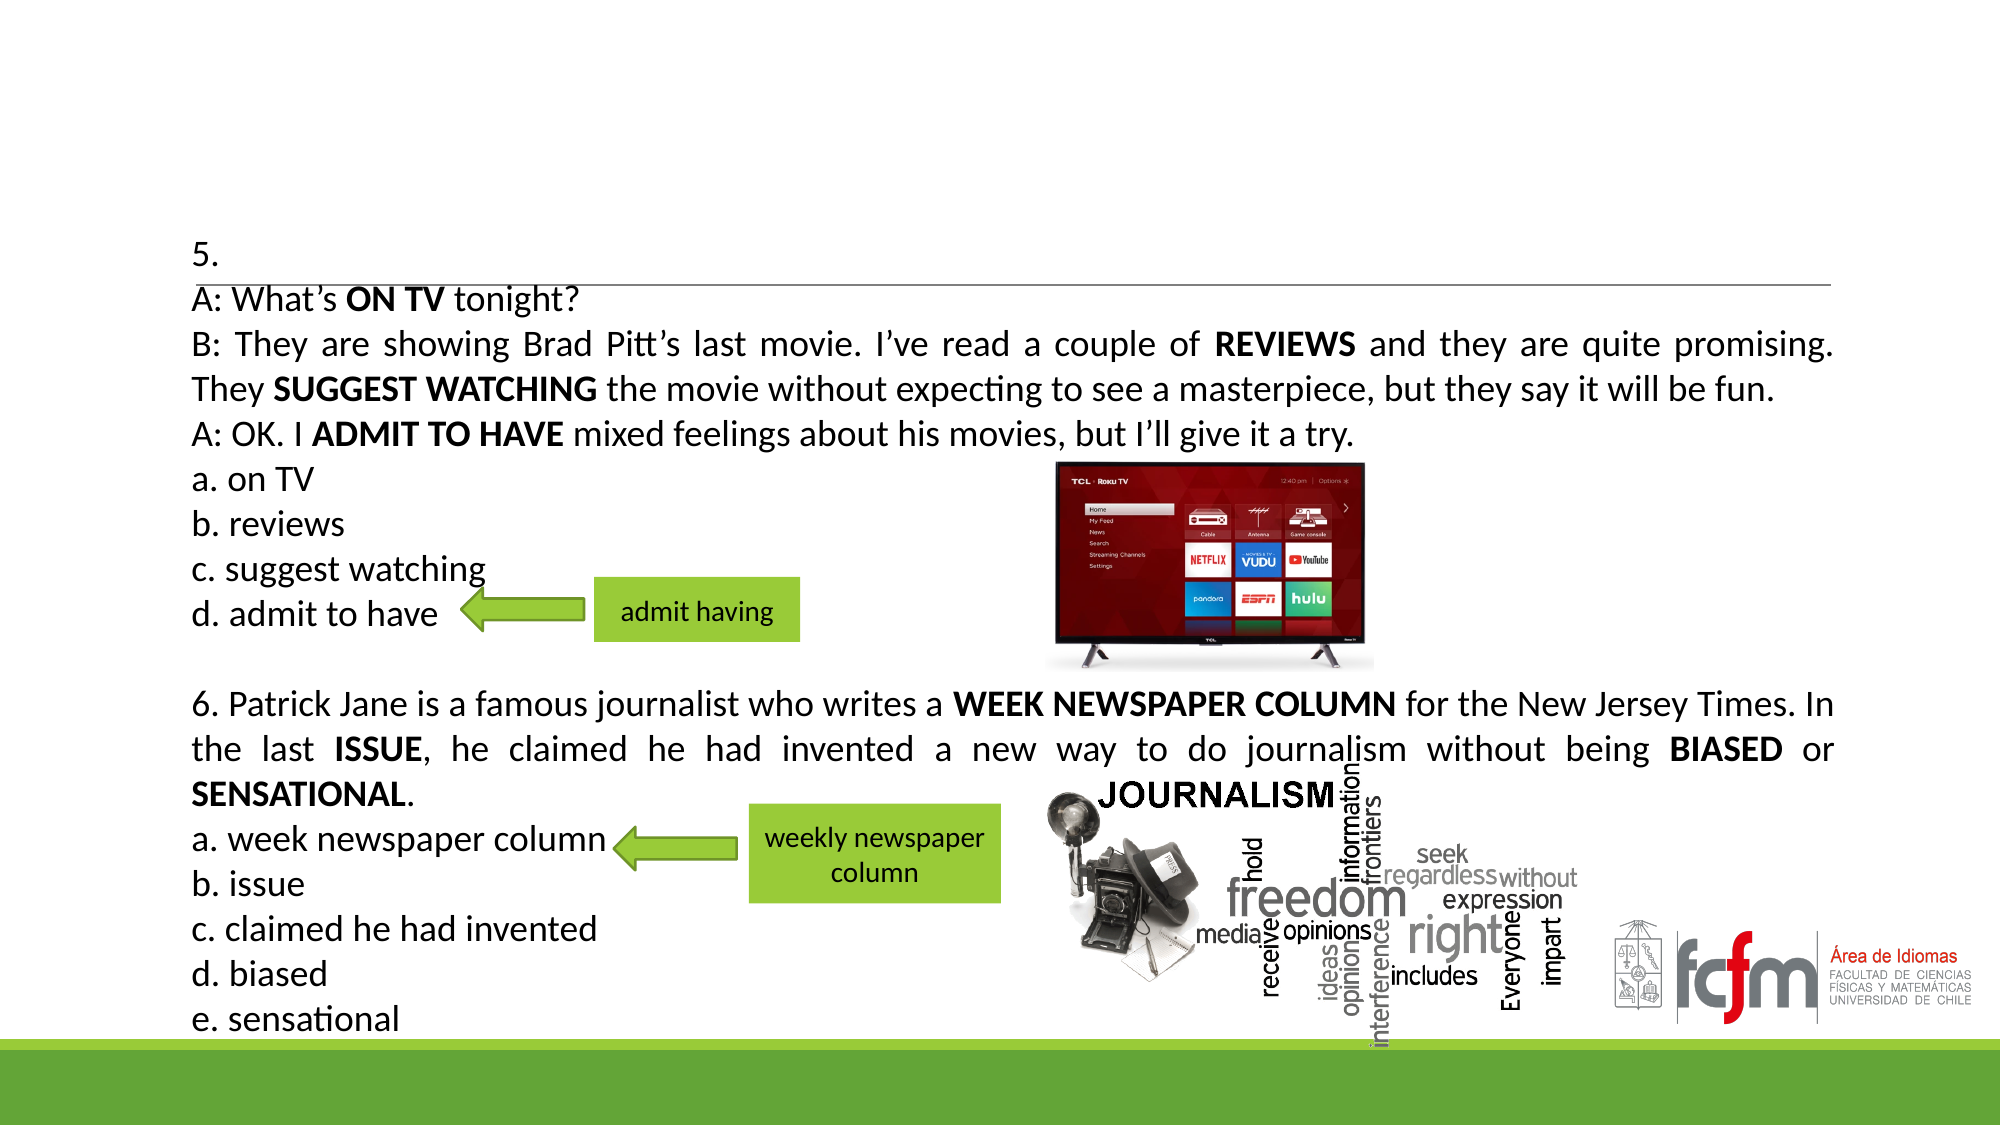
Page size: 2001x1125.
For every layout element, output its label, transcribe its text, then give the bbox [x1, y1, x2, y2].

picture [1045, 452, 1375, 673]
text_box [761, 668, 2000, 734]
text_box weekly newspaper column [748, 803, 1001, 904]
text_box admit having [594, 576, 801, 642]
picture [1600, 920, 1985, 1026]
picture [1045, 756, 1583, 1051]
text_box [460, 587, 584, 632]
text_box [613, 826, 737, 871]
text_box 5. A: What’s ON TV tonight? B: They are showing Brad Pitt’s last movie. I’ve read a couple of REVIEWS and they are quite promising. They SUGGEST WATCHING the movie without expecting to see a masterpiece, but they say it will be fun. A: OK. I ADMIT TO HAVE mixed feelings about his movies, but I’ll give it a try. a. on TV b. reviews c. suggest watching d. admit to have 6. Patrick Jane is a famous journalist who writes a WEEK NEWSPAPER COLUMN for the New Jersey Times. In the last ISSUE, he claimed he had invented a new way to do journalism without being BIASED or SENSATIONAL. a. week newspaper column b. issue c. claimed he had invented d. biased e. sensational [176, 221, 1851, 1047]
